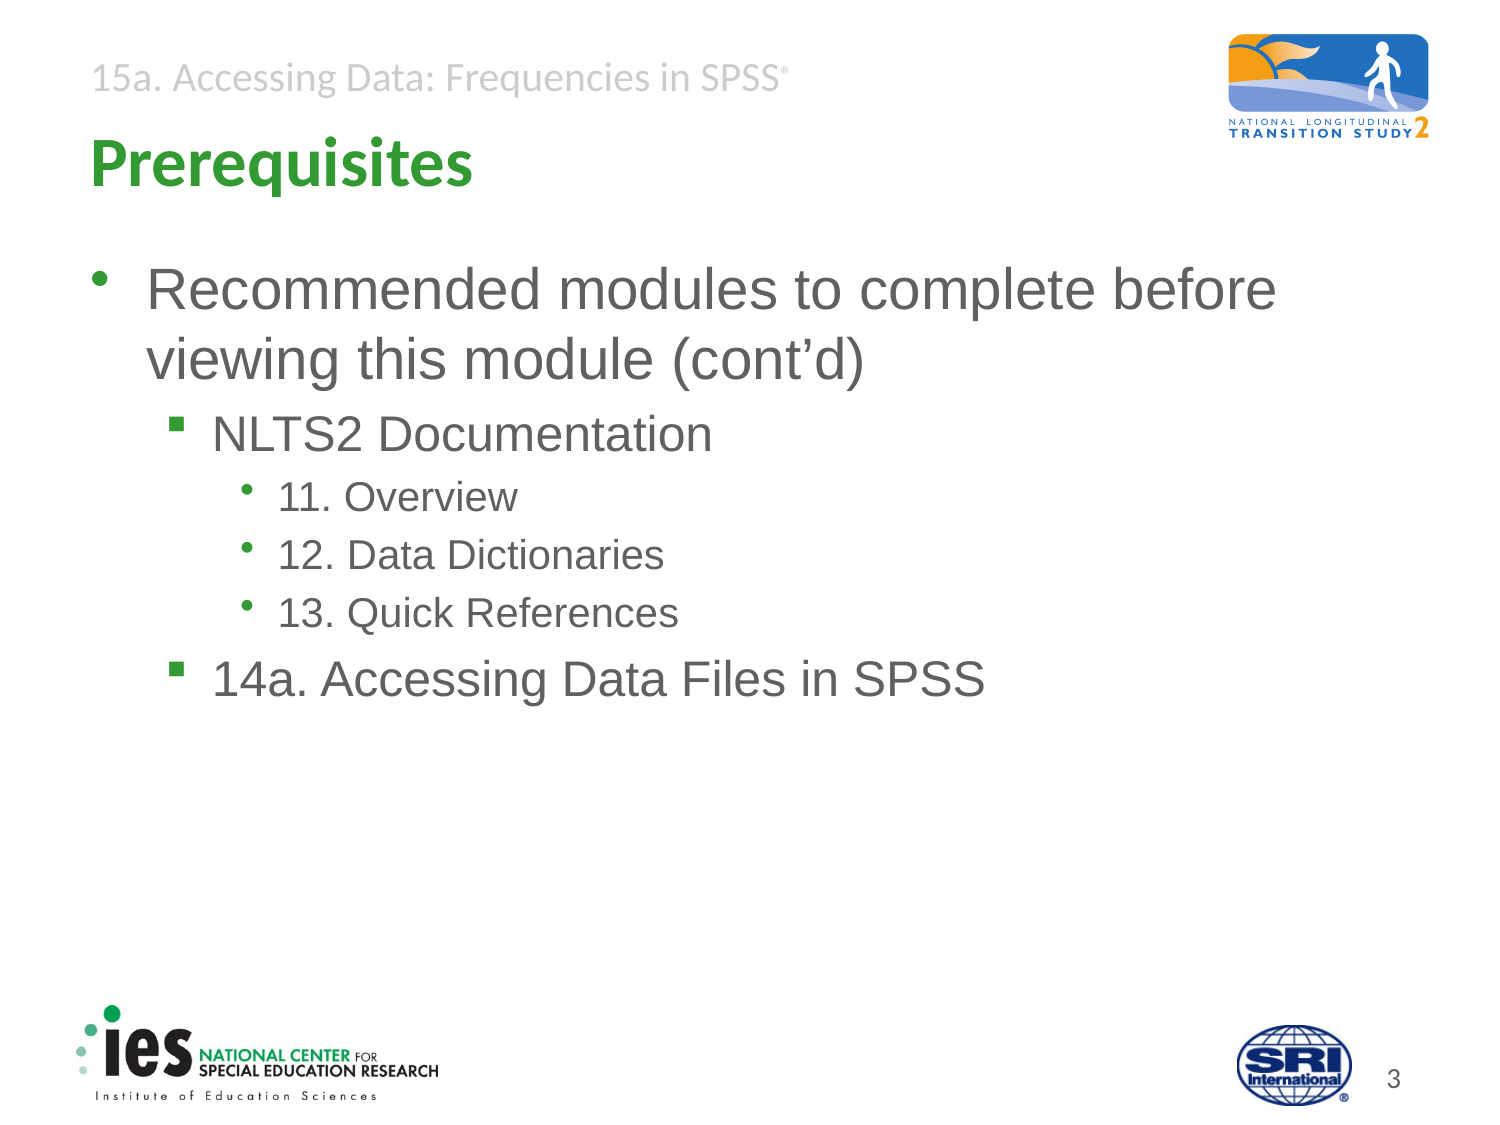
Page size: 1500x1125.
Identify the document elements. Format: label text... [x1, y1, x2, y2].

list Recommended modules to complete before viewing this module (cont’d) NLTS2 Documentation 11. Overview 12. Data Dictionaries 13. Quick References 14a. Accessing Data Files in SPSS [74, 243, 1426, 987]
title Prerequisites [74, 90, 1426, 226]
picture [76, 1005, 438, 1100]
picture [1237, 1025, 1352, 1106]
slide_number 2 [1312, 1051, 1417, 1125]
